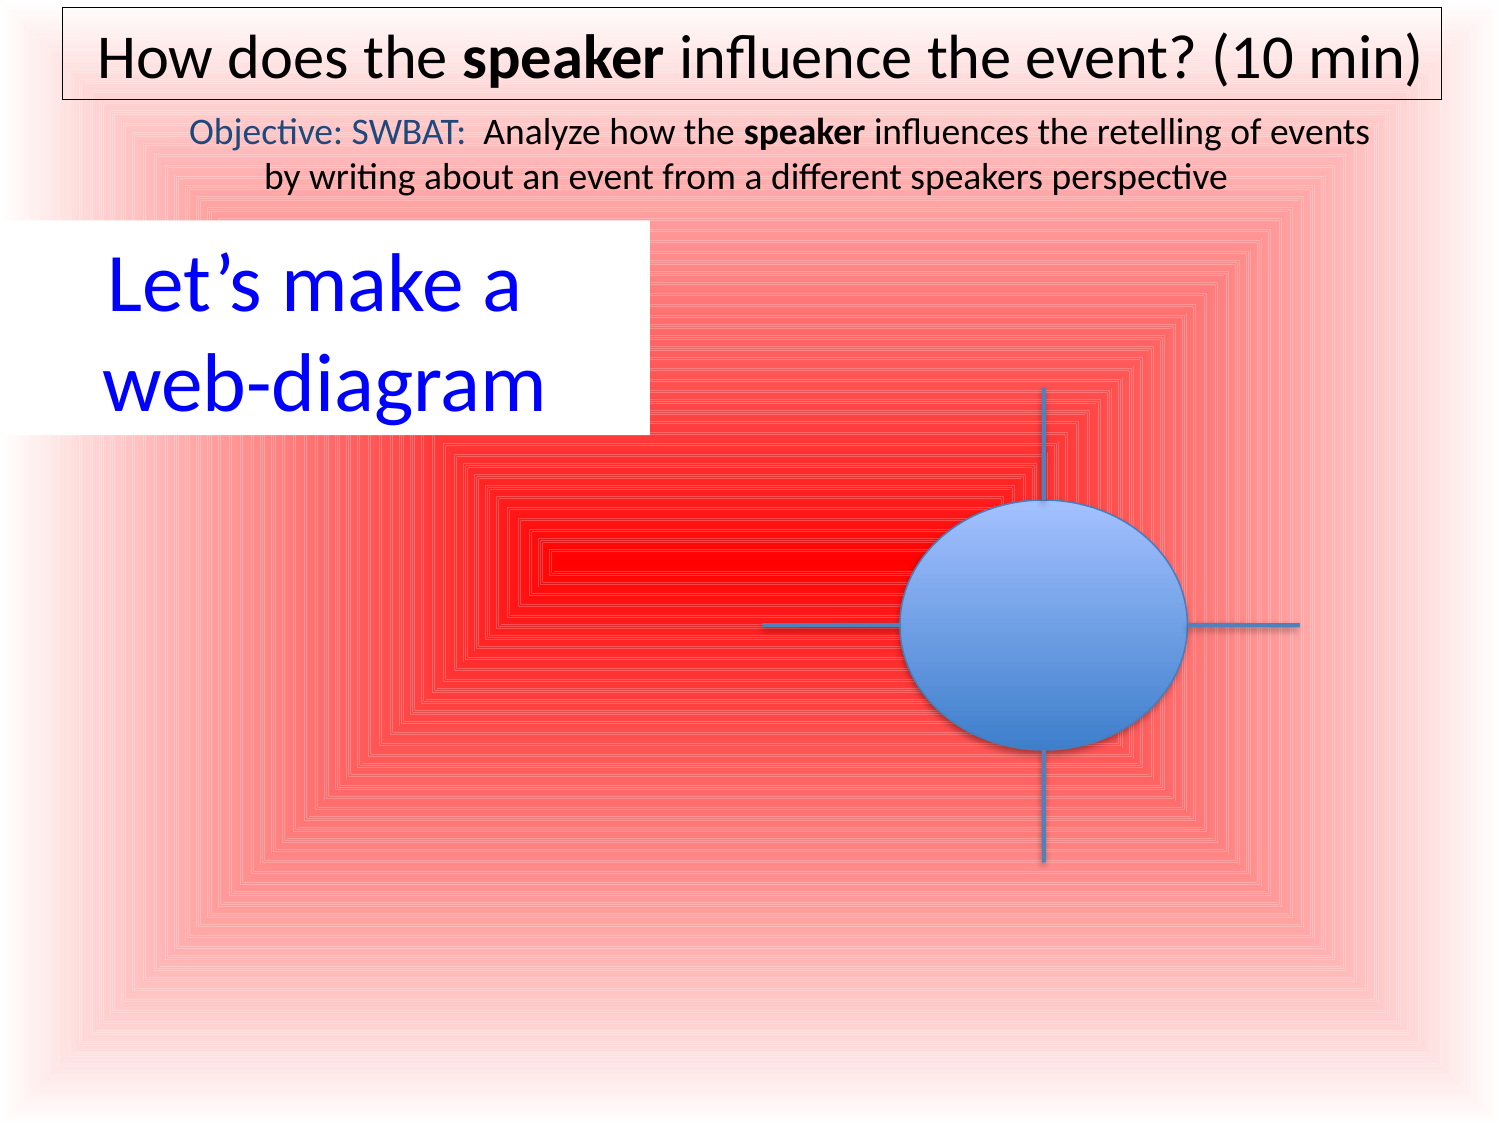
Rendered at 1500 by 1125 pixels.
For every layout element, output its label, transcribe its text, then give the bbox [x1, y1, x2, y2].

title How does the speaker influence the event? (10 min) [62, 7, 1442, 100]
text_box Objective: SWBAT: Analyze how the speaker influences the retelling of events by writing about an event from a different speakers perspective [70, 99, 1413, 205]
text_box [899, 499, 1189, 751]
text_box Let’s make a web-diagram [0, 220, 650, 436]
